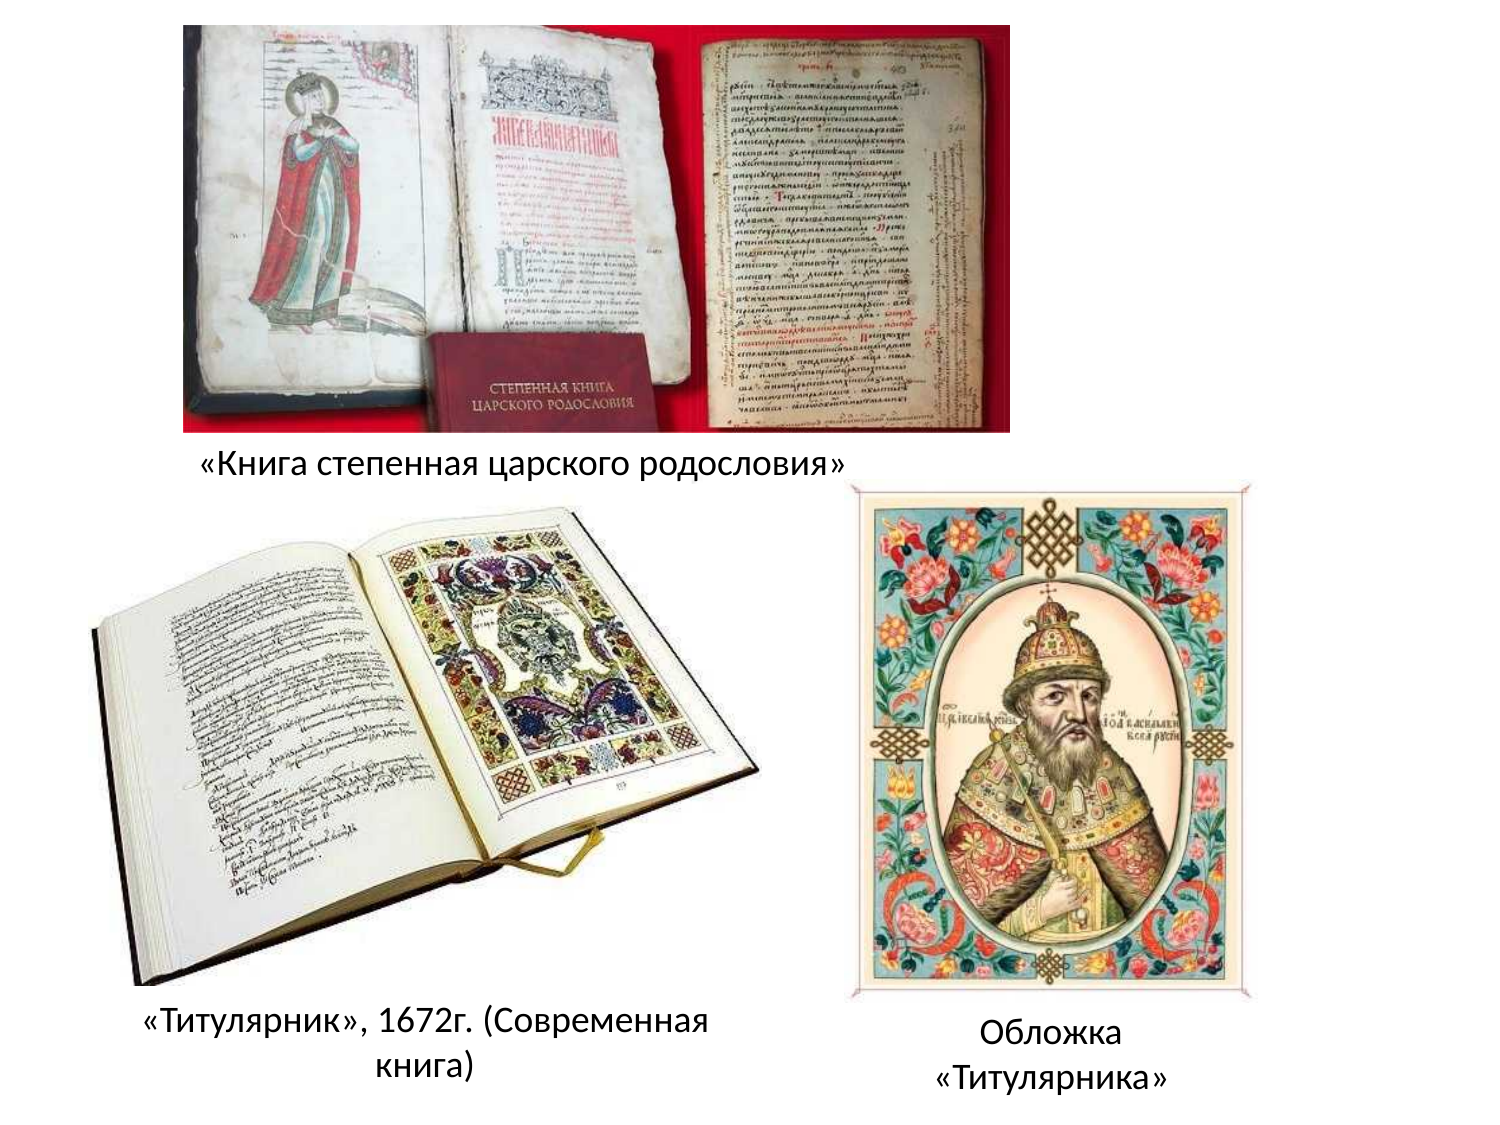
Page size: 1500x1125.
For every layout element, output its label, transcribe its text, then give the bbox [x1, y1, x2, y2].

text_box «Книга степенная царского родословия» [182, 440, 1010, 491]
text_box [844, 479, 1259, 1047]
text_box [88, 473, 763, 1094]
picture [182, 25, 1011, 433]
